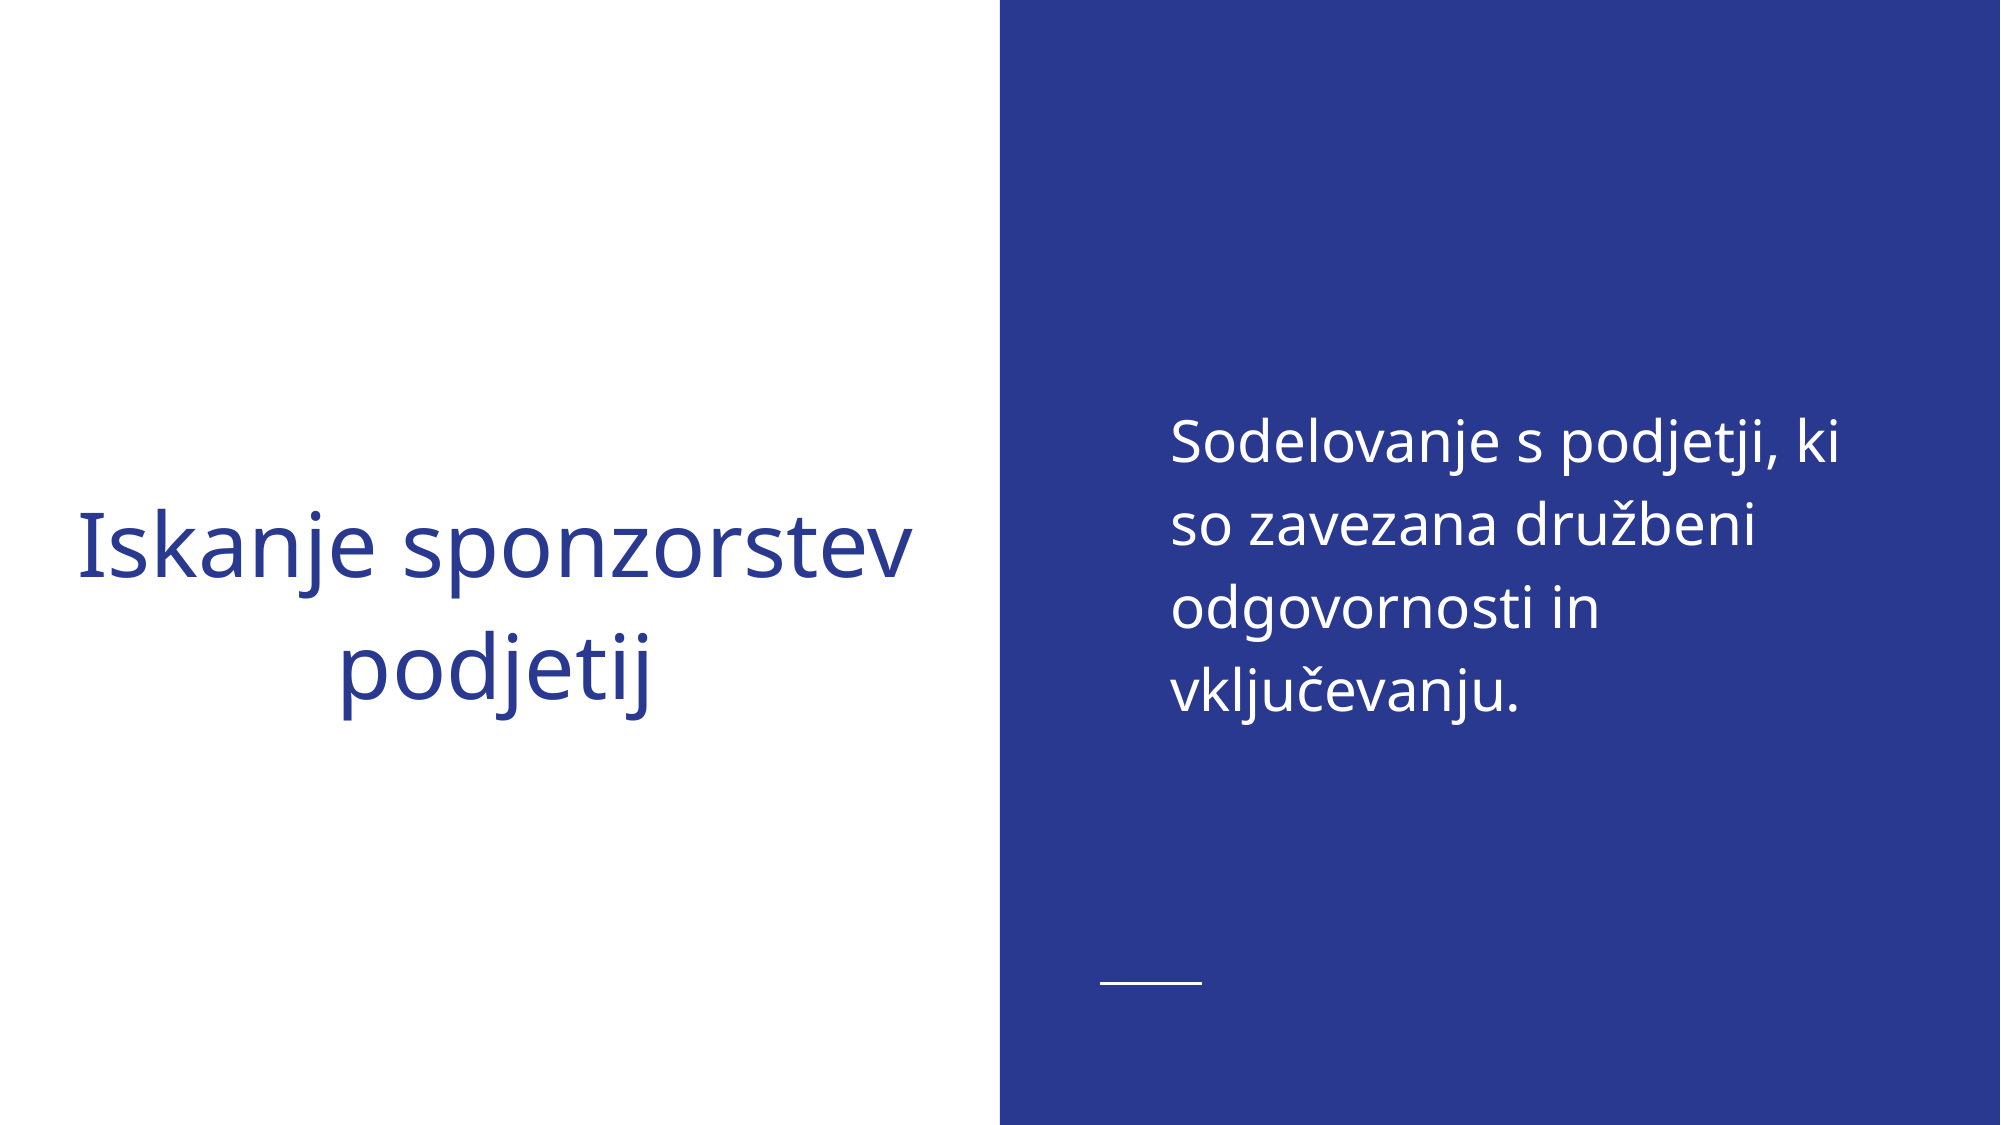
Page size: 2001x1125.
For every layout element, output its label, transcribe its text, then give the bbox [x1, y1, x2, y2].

title Iskanje sponzorstev podjetij [53, 391, 939, 734]
list Sodelovanje s podjetji, ki so zavezana družbeni odgovornosti in vključevanju. [1080, 158, 1920, 967]
